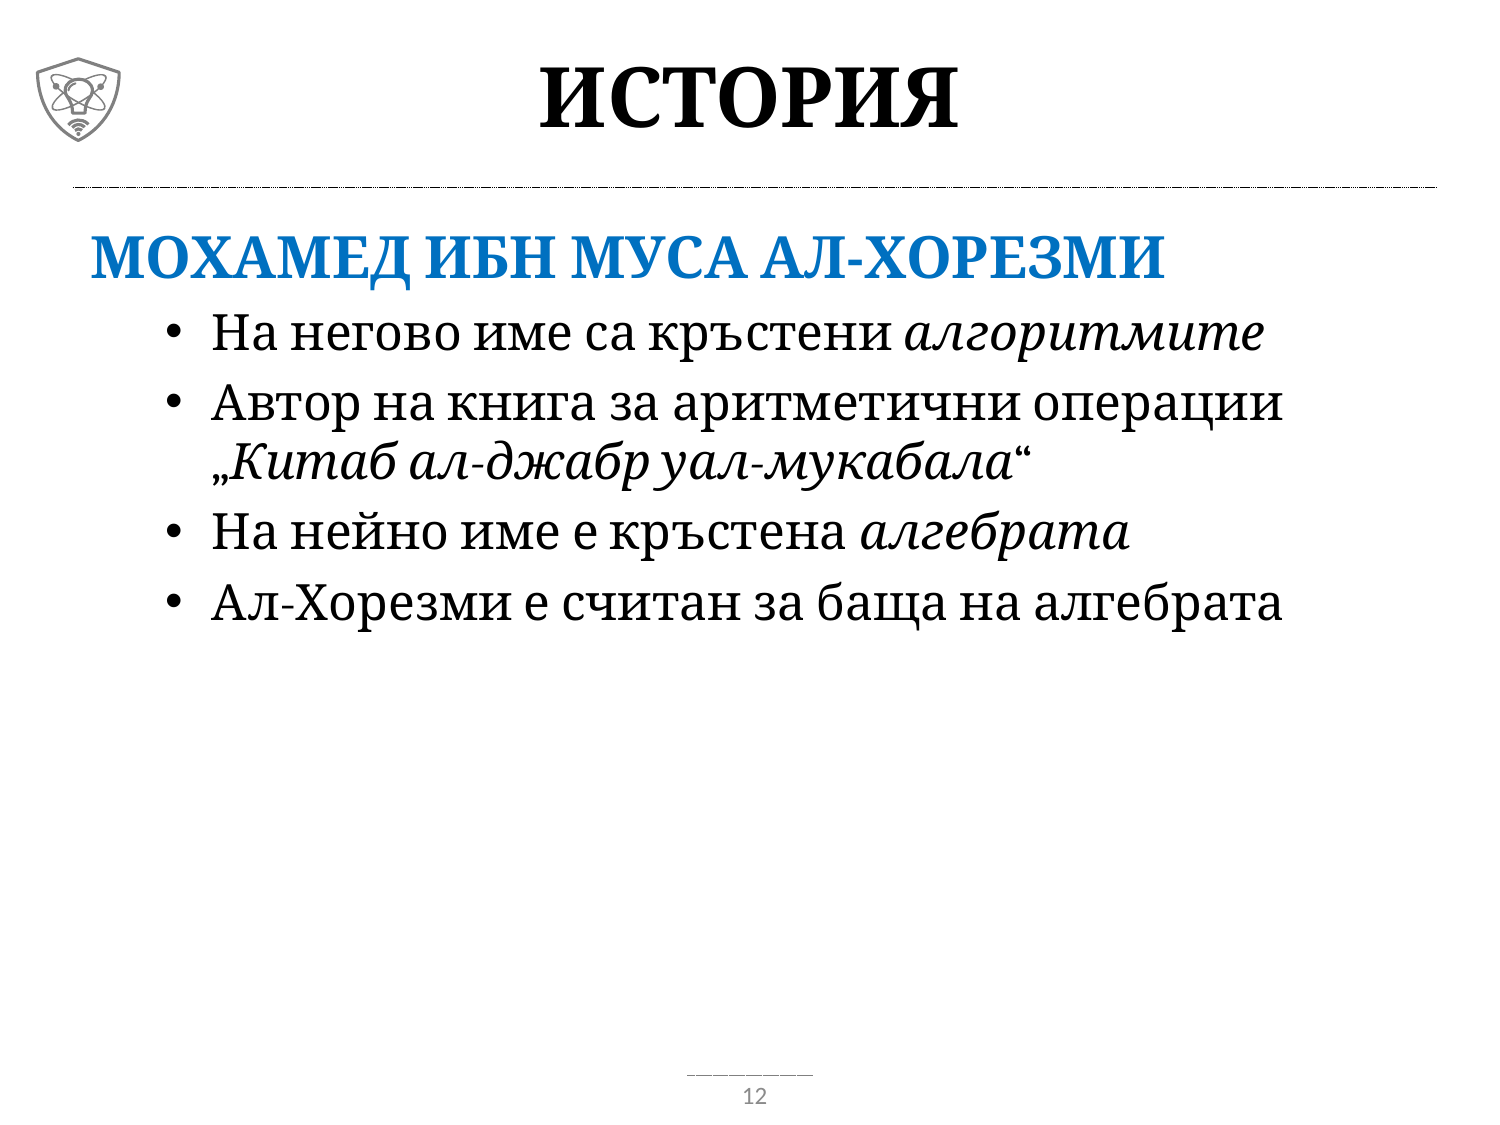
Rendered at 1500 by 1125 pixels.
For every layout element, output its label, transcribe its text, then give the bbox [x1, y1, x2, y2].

list Мохамед ибн Муса ал-Хорезми На негово име са кръстени алгоритмите Автор на книга за аритметични операции „Китаб ал-джабр уал-мукабала“ На нейно име е кръстена алгебрата Ал-Хорезми е считан за баща на алгебрата [75, 212, 1450, 1063]
slide_number 12 [579, 1065, 930, 1125]
title История [0, 0, 1500, 188]
